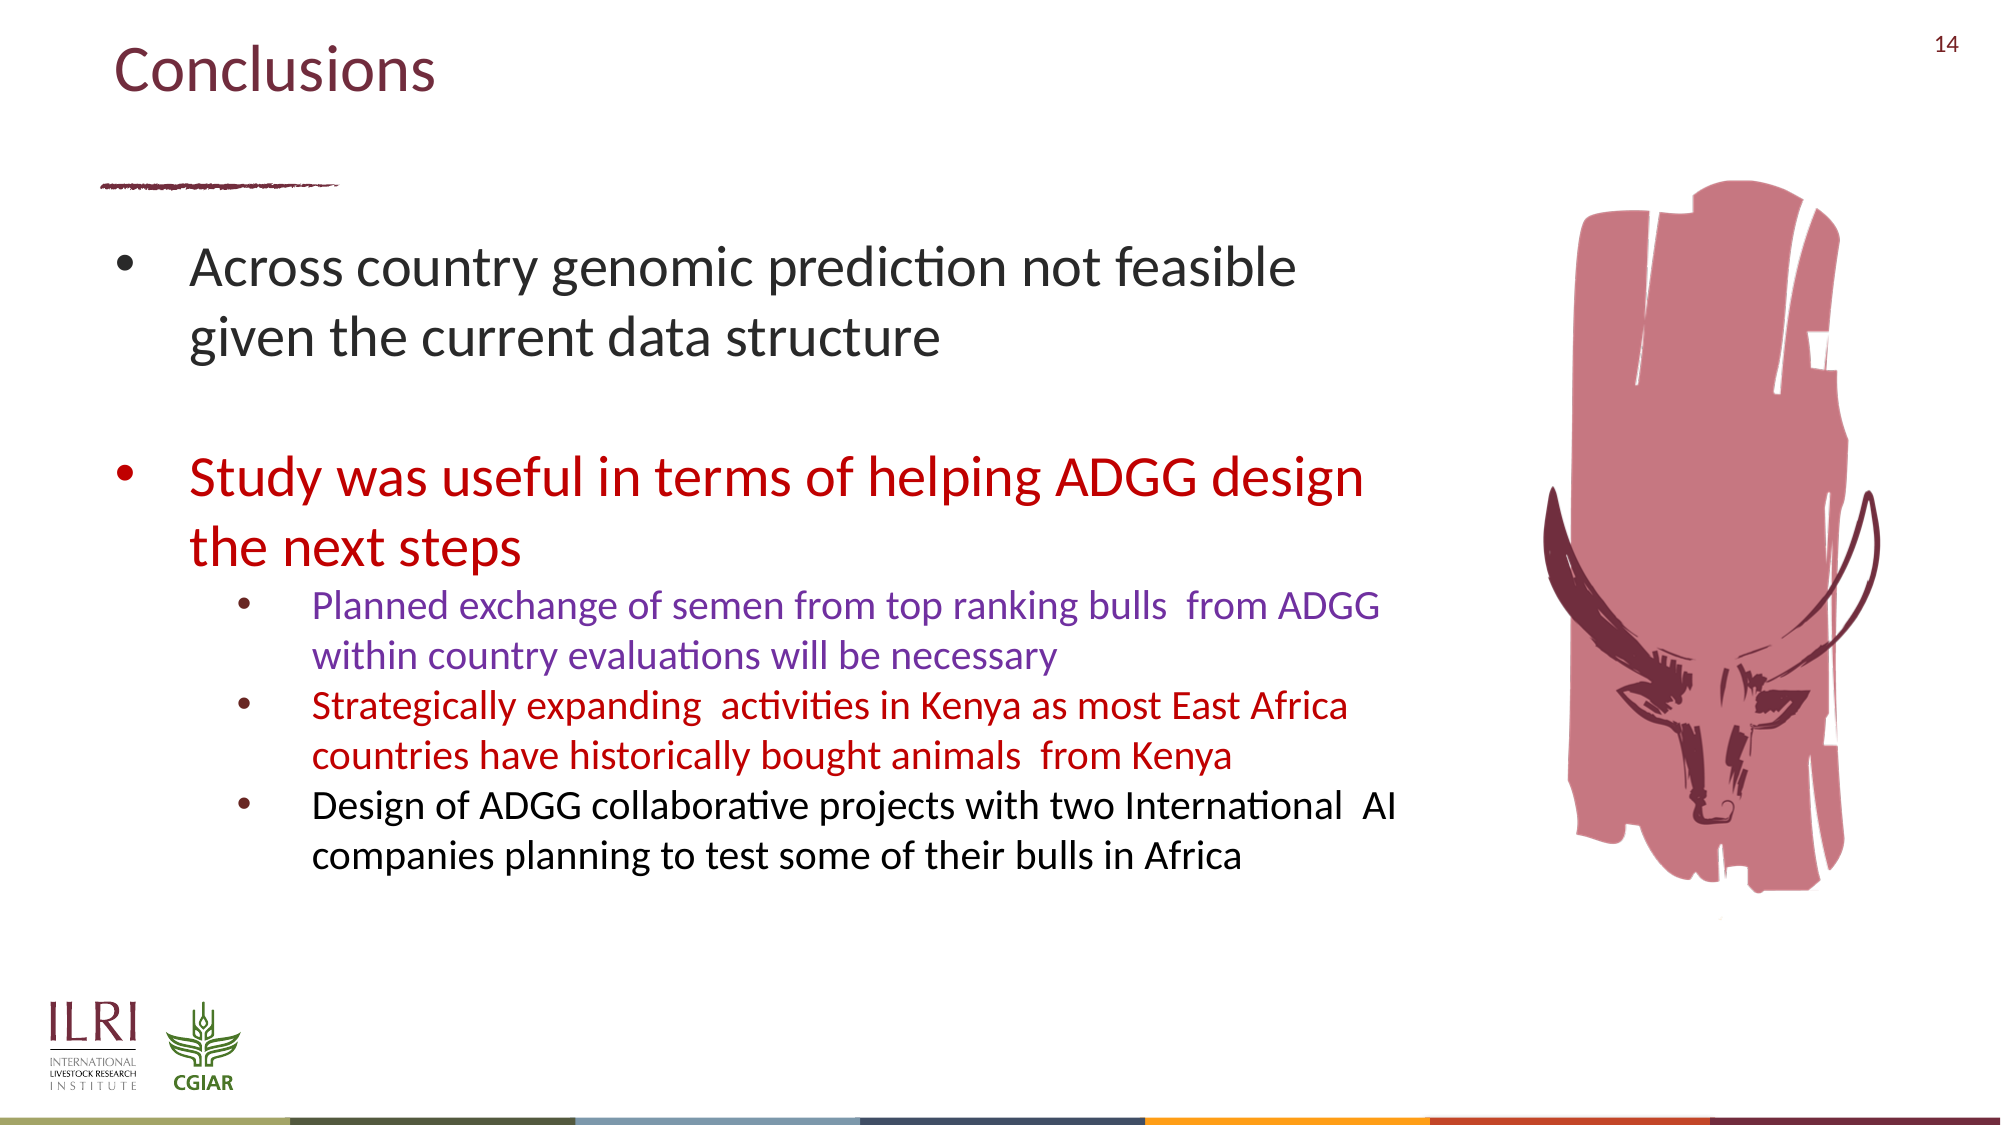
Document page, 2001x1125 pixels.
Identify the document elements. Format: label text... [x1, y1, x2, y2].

title Conclusions [99, 17, 1489, 182]
list Across country genomic prediction not feasible given the current data structure Study was useful in terms of helping ADGG design the next steps Planned exchange of semen from top ranking bulls from ADGG within country evaluations will be necessary Strategically expanding activities in Kenya as most East Africa countries have historically bought animals from Kenya Design of ADGG collaborative projects with two International AI companies planning to test some of their bulls in Africa [99, 220, 1430, 971]
picture [1517, 132, 1901, 937]
